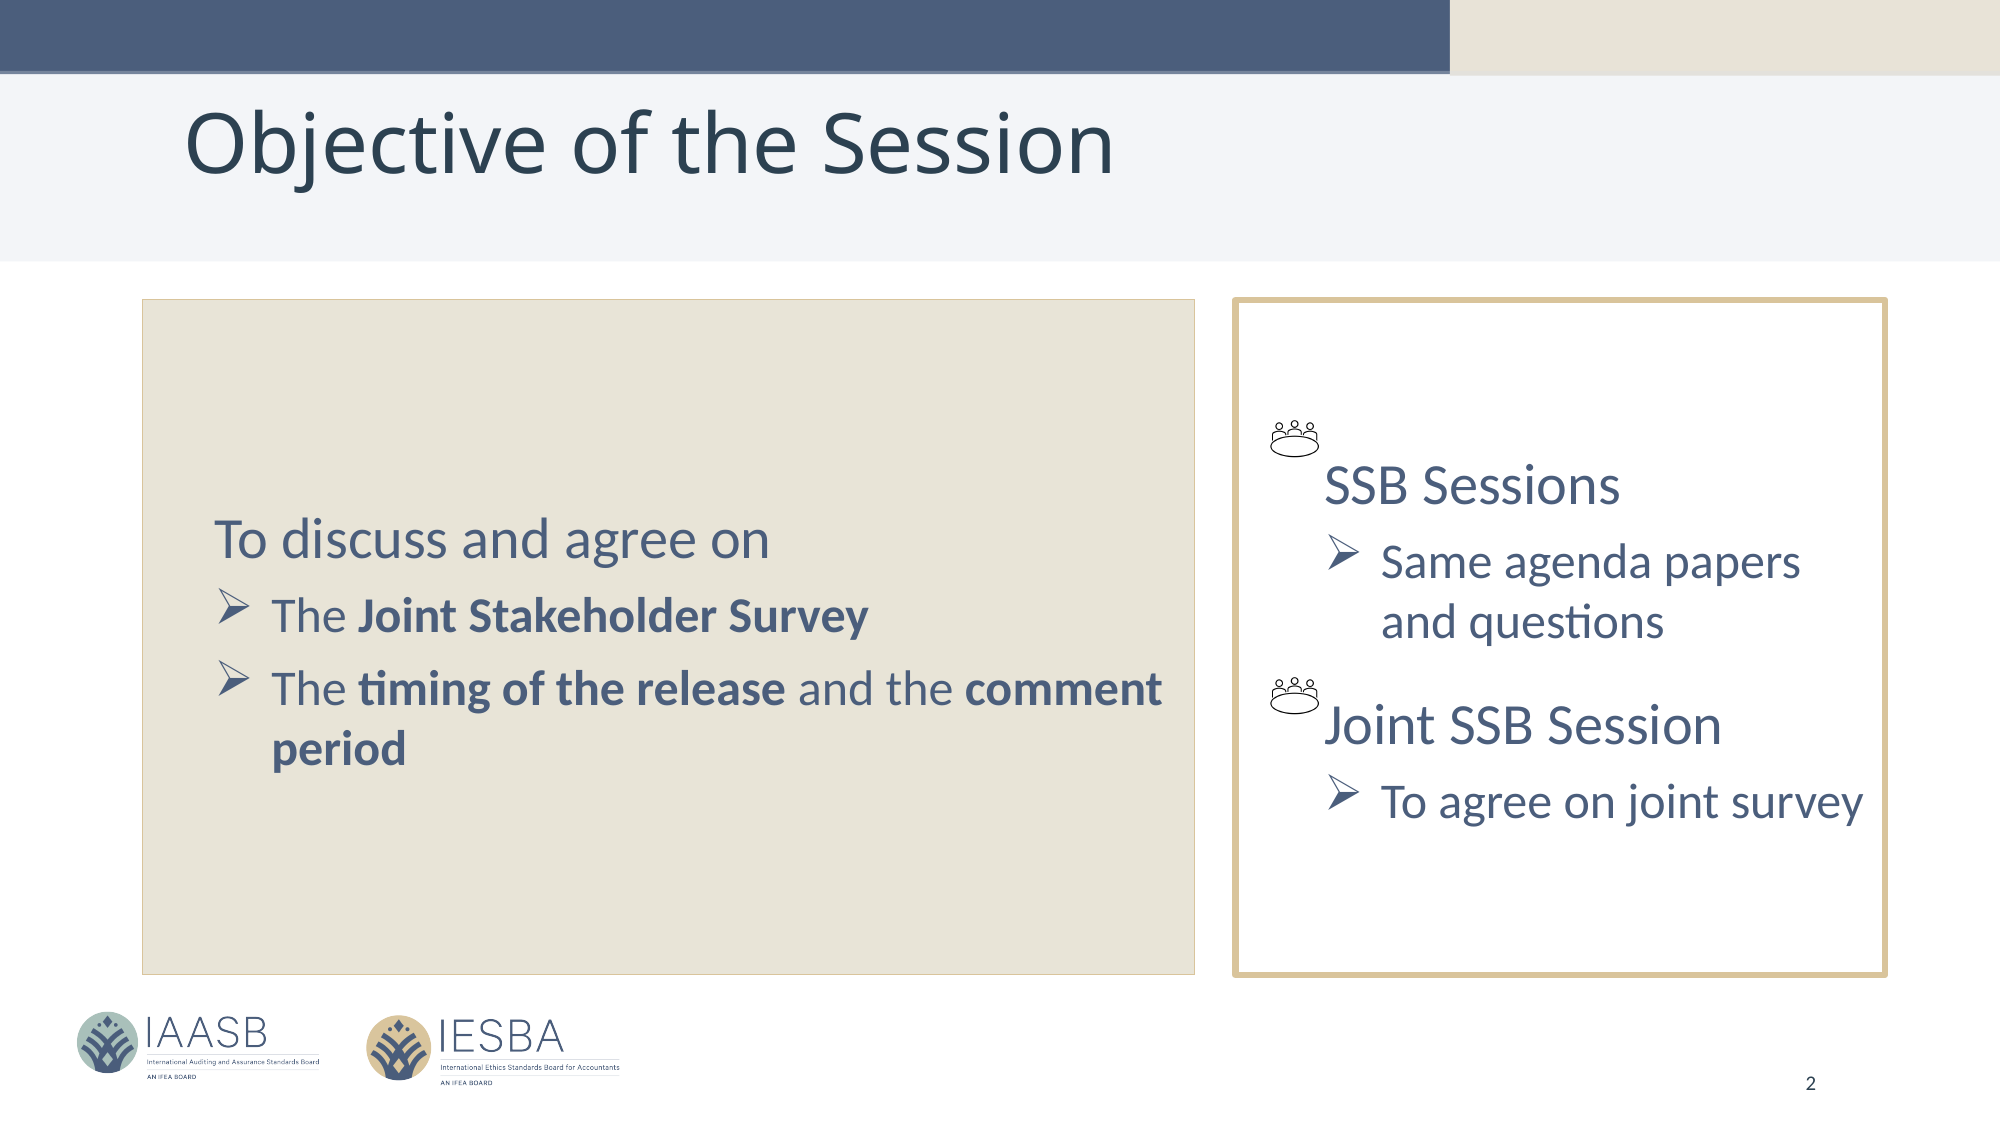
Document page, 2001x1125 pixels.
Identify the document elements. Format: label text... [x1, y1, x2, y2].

title Objective of the Session [168, 93, 1832, 185]
list SSB Sessions Same agenda papers and questions Joint SSB Session To agree on joint survey [1235, 299, 1886, 975]
picture [1267, 665, 1322, 719]
picture [1267, 409, 1322, 463]
slide_number 2 [1760, 1039, 1832, 1125]
picture [61, 999, 331, 1094]
list To discuss and agree on The Joint Stakeholder Survey The timing of the release and the comment period [142, 299, 1195, 975]
picture [354, 999, 636, 1103]
